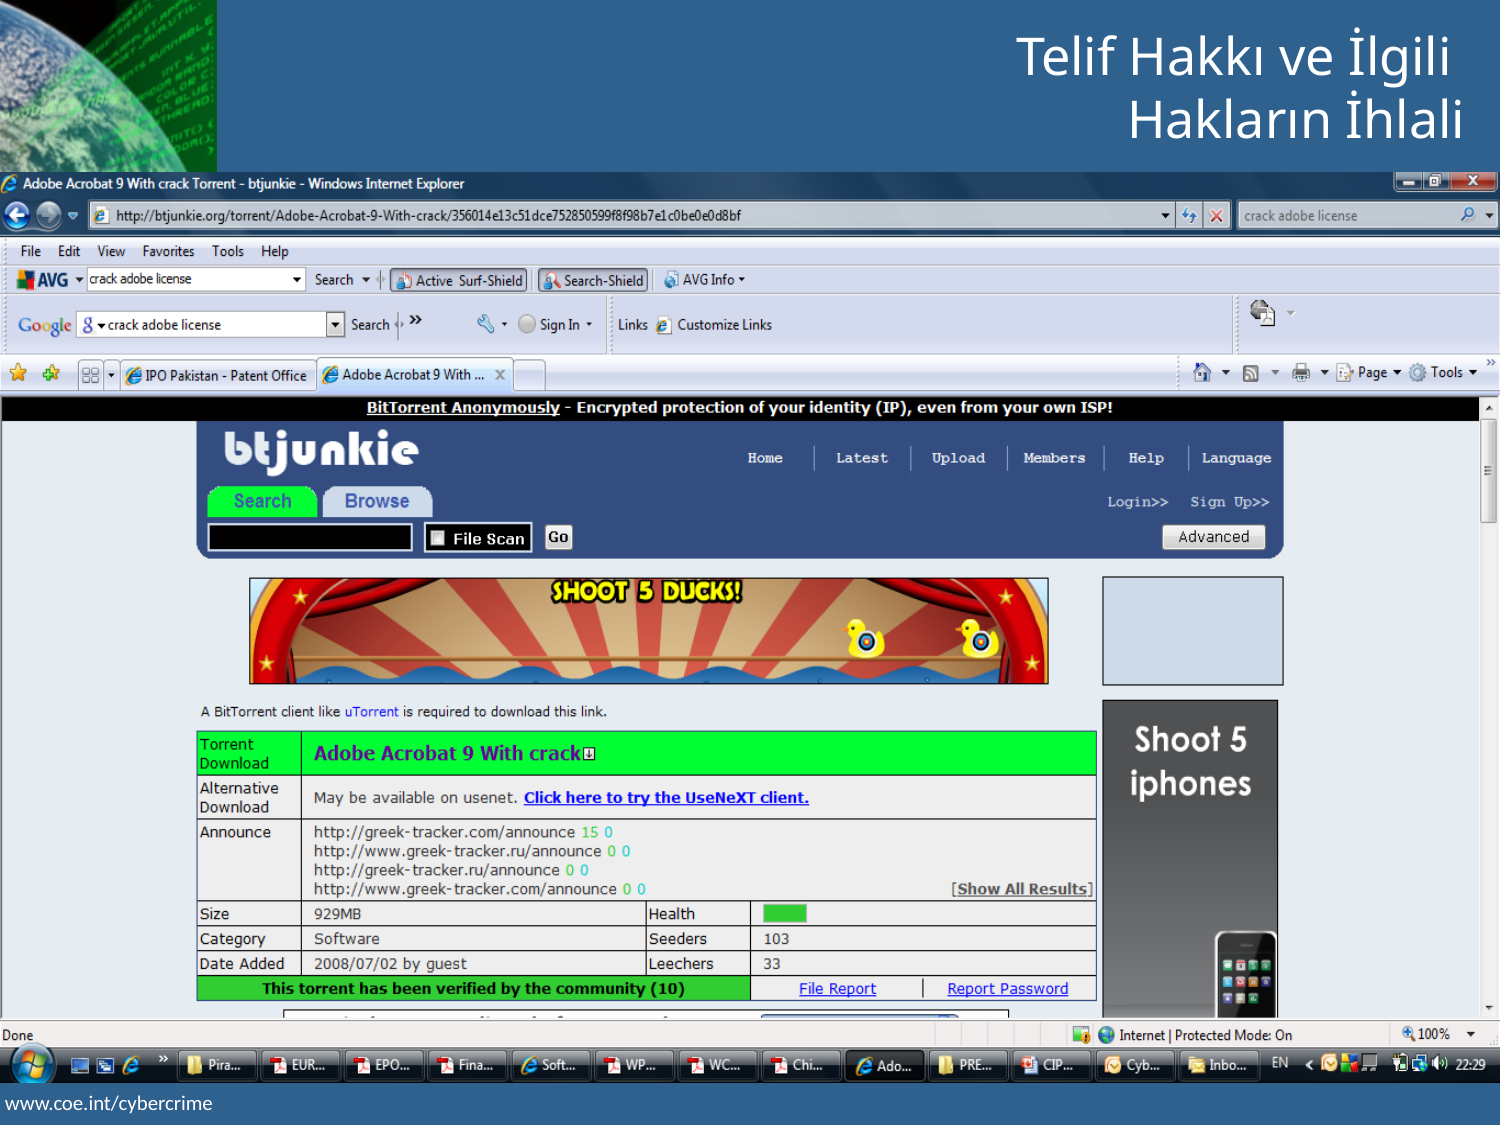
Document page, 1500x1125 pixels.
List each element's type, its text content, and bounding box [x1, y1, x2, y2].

text_box Telif Hakkı ve İlgili Hakların İhlali [228, 16, 1481, 156]
picture [0, 0, 1500, 1083]
